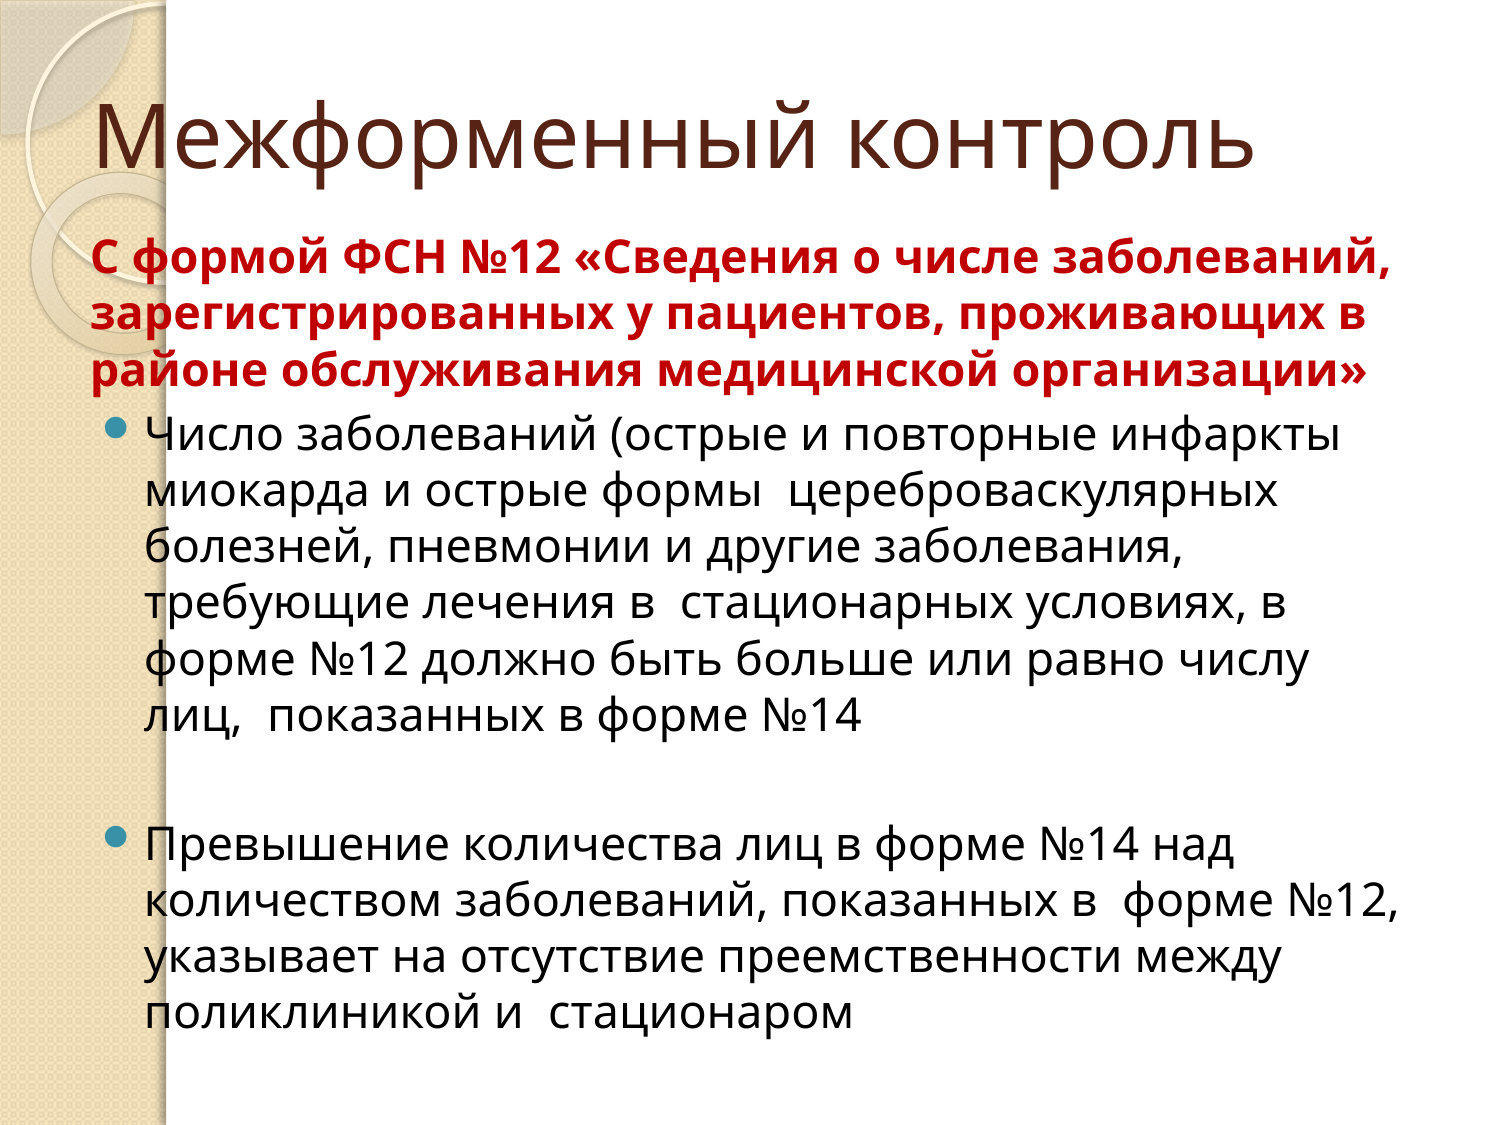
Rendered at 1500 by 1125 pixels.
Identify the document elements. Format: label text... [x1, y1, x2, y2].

title Межформенный контроль [76, 66, 1355, 199]
list С формой ФСН №12 «Сведения о числе заболеваний, зарегистрированных у пациентов, проживающих в районе обслуживания медицинской организации» Число заболеваний (острые и повторные инфаркты миокарда и острые формы цереброваскулярных болезней, пневмонии и другие заболевания, требующие лечения в стационарных условиях, в форме №12 должно быть больше или равно числу лиц, показанных в форме №14 Превышение количества лиц в форме №14 над количеством заболеваний, показанных в форме №12, указывает на отсутствие преемственности между поликлиникой и стационаром [75, 219, 1425, 1063]
